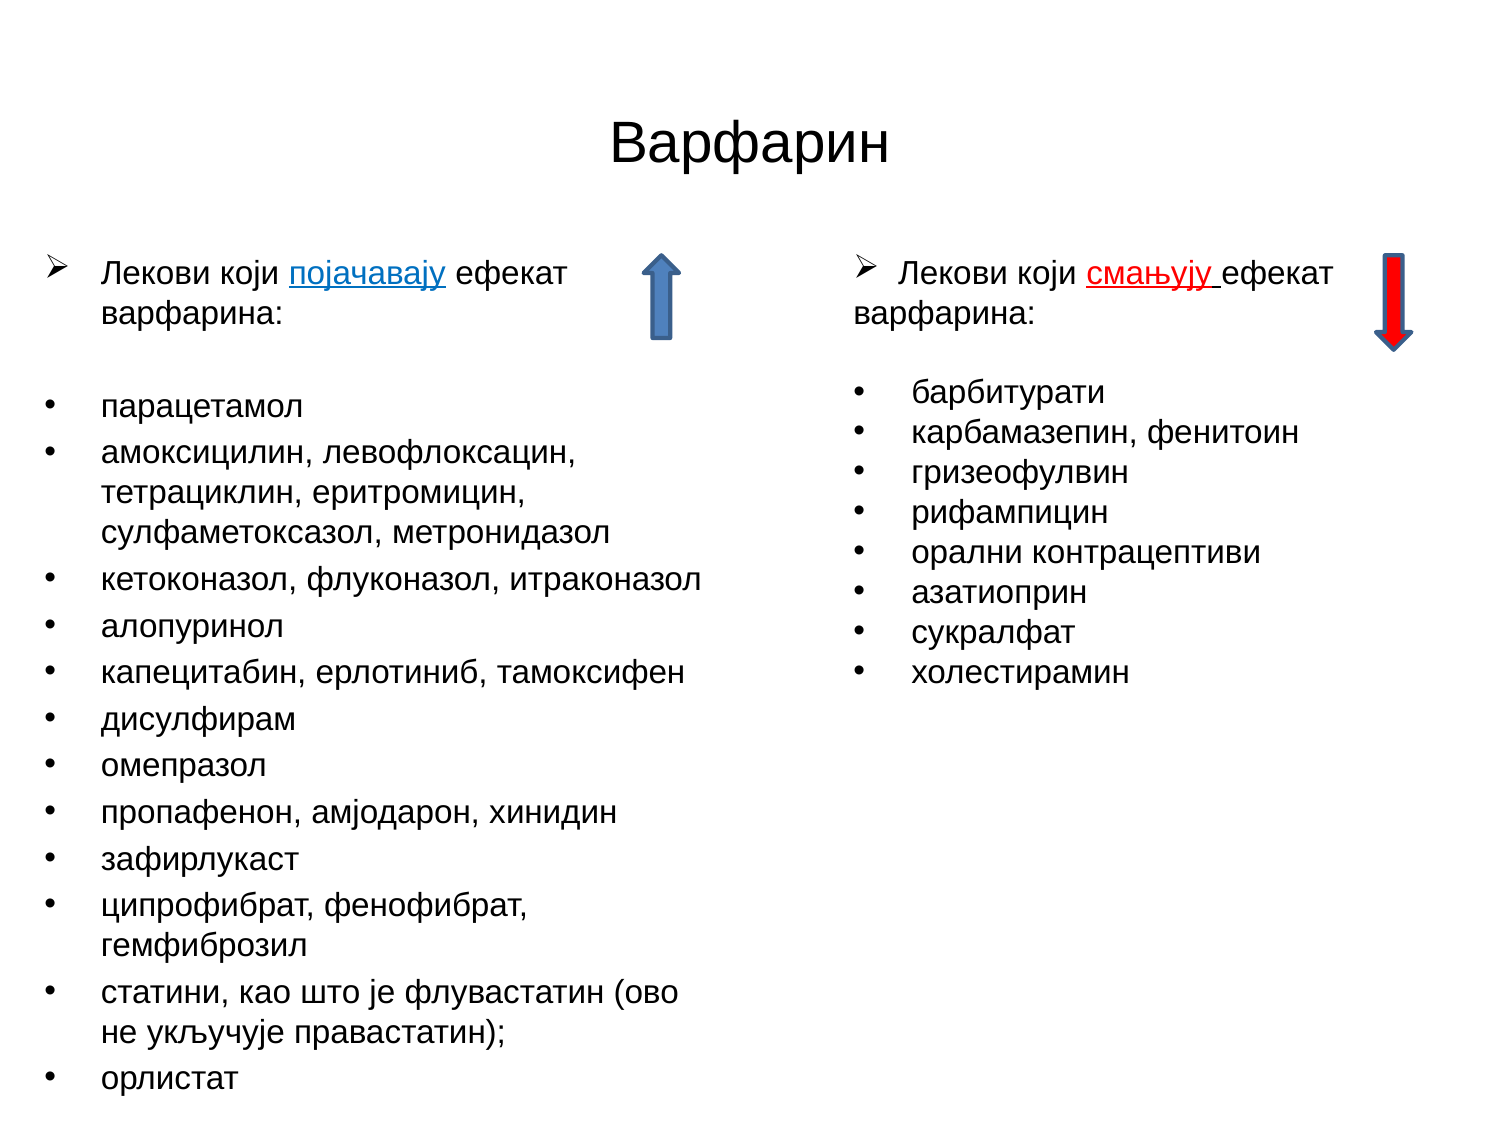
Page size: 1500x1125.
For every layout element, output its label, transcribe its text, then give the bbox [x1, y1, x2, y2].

list Лекови који појачавају ефекат варфарина: парацетамол амоксицилин, левофлоксацин, тетрациклин, еритромицин, сулфаметоксазол, метронидазол кетоконазол, флуконазол, итраконазол алопуринол капецитабин, ерлотиниб, тамоксифен дисулфирам омепразол пропафенон, амјодарон, хинидин зафирлукаст ципрофибрат, фенофибрат, гемфиброзил статини, као што је флувастатин (ово не укључује правастатин); орлистат [29, 243, 739, 1125]
text_box [1374, 253, 1414, 352]
text_box Лекови који смањују ефекат варфарина: барбитурати карбамазепин, фенитоин гризеофулвин рифампицин орални контрацептиви азатиоприн сукралфат холестирамин [838, 243, 1500, 698]
title Варфарин [75, 45, 1425, 233]
text_box [641, 253, 682, 341]
